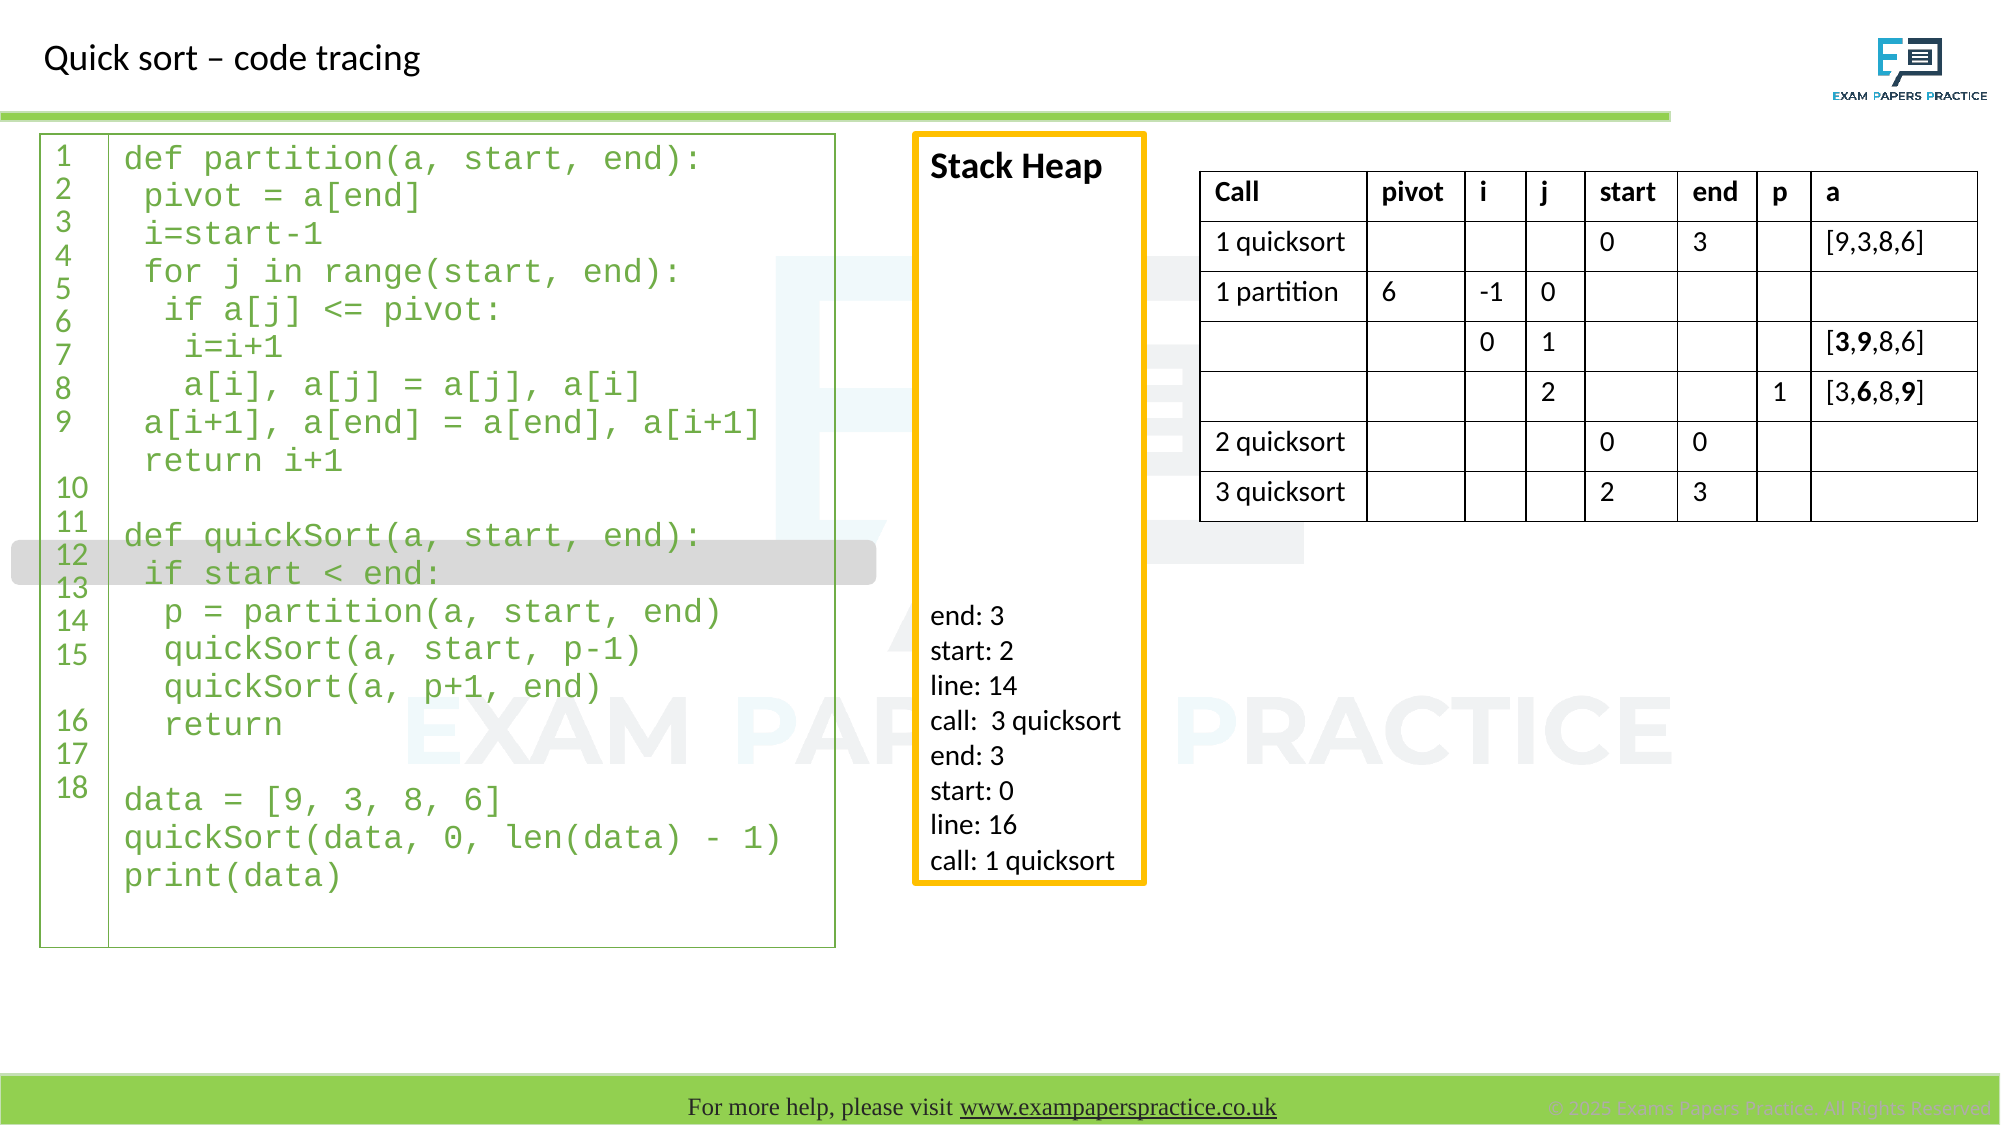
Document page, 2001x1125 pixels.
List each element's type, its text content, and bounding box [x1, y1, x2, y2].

table_cell [1527, 222, 1584, 271]
table_cell [1678, 272, 1756, 321]
table_cell 0 [1678, 422, 1756, 471]
table_cell 0 [1466, 322, 1525, 371]
table_header i [1466, 172, 1525, 221]
table_cell [3,6,8,9] [1812, 372, 1977, 421]
table_cell 2 [1586, 472, 1677, 521]
table_cell [1201, 372, 1366, 421]
table_cell 0 [1527, 272, 1584, 321]
table_cell 1 quicksort [1201, 222, 1366, 271]
table_cell [1201, 322, 1366, 371]
table_cell [1368, 422, 1464, 471]
table_header a [1812, 172, 1977, 221]
table_cell [1812, 422, 1977, 471]
table_cell 2 quicksort [1201, 422, 1366, 471]
table_header 1 2 3 4 5 6 7 8 9 10 11 12 13 14 15 16 17 18 [41, 135, 108, 947]
table_cell [1368, 472, 1464, 521]
table_cell [1586, 272, 1677, 321]
table_cell -1 [1466, 272, 1525, 321]
table_cell [1527, 422, 1584, 471]
text_box [11, 539, 39, 585]
table_header pivot [1368, 172, 1464, 221]
table_cell 2 [1527, 372, 1584, 421]
table_header end [1678, 172, 1756, 221]
table_cell 3 [1678, 222, 1756, 271]
text_box Stack Heap end: 3 start: 2 line: 14 call: 3 quicksort end: 3 start: 0 line: 16 call: 1 quicksort [915, 133, 1145, 884]
text_box [836, 539, 877, 585]
table_cell [1678, 372, 1756, 421]
table_header start [1586, 172, 1677, 221]
table_header p [1758, 172, 1810, 221]
table_cell [1758, 472, 1810, 521]
table_cell 3 quicksort [1201, 472, 1366, 521]
text_box Quick sort – code tracing [28, 25, 1072, 86]
table_header Call [1201, 172, 1366, 221]
table_header j [1527, 172, 1584, 221]
table_cell 0 [1586, 222, 1677, 271]
table_cell [1812, 272, 1977, 321]
table_cell 1 [1758, 372, 1810, 421]
table_cell [1368, 222, 1464, 271]
table_cell [1812, 472, 1977, 521]
table_cell [3,9,8,6] [1812, 322, 1977, 371]
table_cell [1368, 372, 1464, 421]
table_cell [1758, 222, 1810, 271]
table_cell [9,3,8,6] [1812, 222, 1977, 271]
table_cell 0 [1586, 422, 1677, 471]
table_cell 1 [1527, 322, 1584, 371]
table_cell [1586, 322, 1677, 371]
table_cell [1758, 422, 1810, 471]
table_cell [1678, 322, 1756, 371]
table_cell [1466, 222, 1525, 271]
table_cell 3 [1678, 472, 1756, 521]
table_cell 1 partition [1201, 272, 1366, 321]
table_header def partition(a, start, end): pivot = a[end] i=start-1 for j in range(start, end): if a[j] <= pivot: i=i+1 a[i], a[j] = a[j], a[i] a[i+1], a[end] = a[end], a[i+1] return i+1 def quickSort(a, start, end): if start < end: p = partition(a, start, end) quickSort(a, start, p-1) quickSort(a, p+1, end) return data = [9, 3, 8, 6] quickSort(data, 0, len(data) - 1) print(data) [109, 135, 834, 947]
table_cell [1586, 372, 1677, 421]
table_cell 6 [1368, 272, 1464, 321]
table_cell [1527, 472, 1584, 521]
table_cell [1466, 372, 1525, 421]
table_cell [1368, 322, 1464, 371]
table_cell [1466, 472, 1525, 521]
table_cell [1758, 272, 1810, 321]
table_cell [1466, 422, 1525, 471]
table_cell [1758, 322, 1810, 371]
